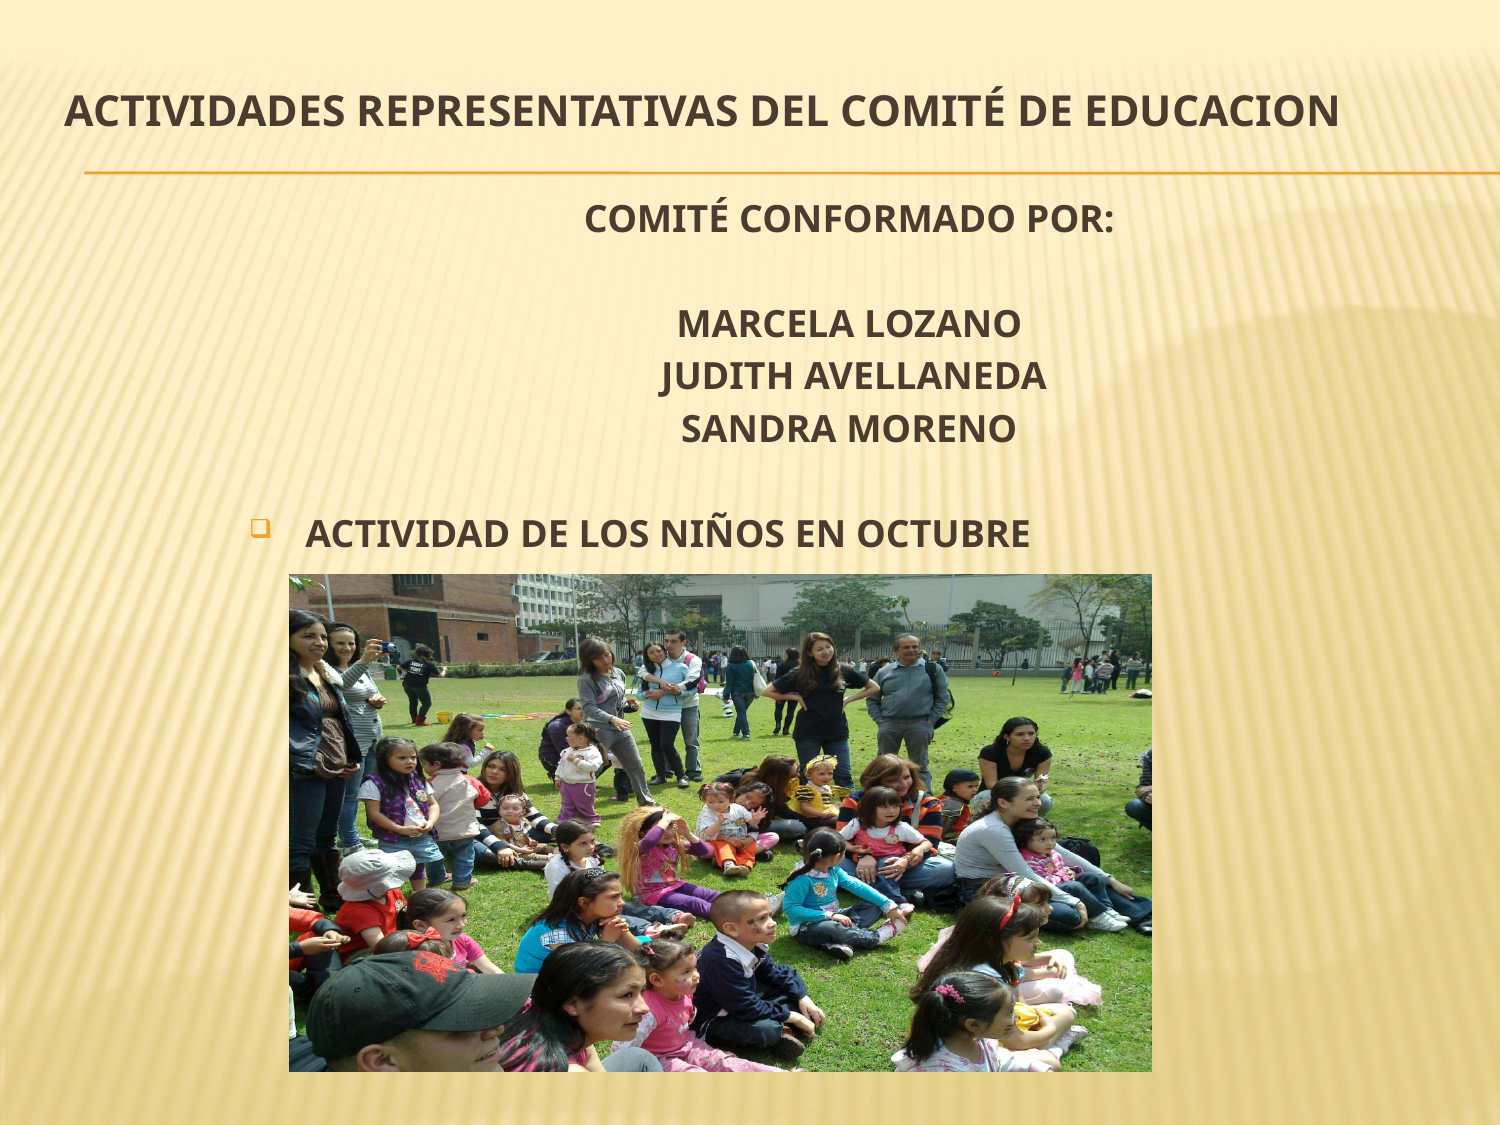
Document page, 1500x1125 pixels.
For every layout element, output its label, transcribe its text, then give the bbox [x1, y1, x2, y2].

title ACTIVIDADES REPRESENTATIVAS DEL COMITÉ DE EDUCACION [50, 75, 1475, 213]
list COMITÉ CONFORMADO POR: MARCELA LOZANO JUDITH AVELLANEDA SANDRA MORENO ACTIVIDAD DE LOS NIÑOS EN OCTUBRE [234, 187, 1465, 975]
picture [288, 573, 1152, 1072]
